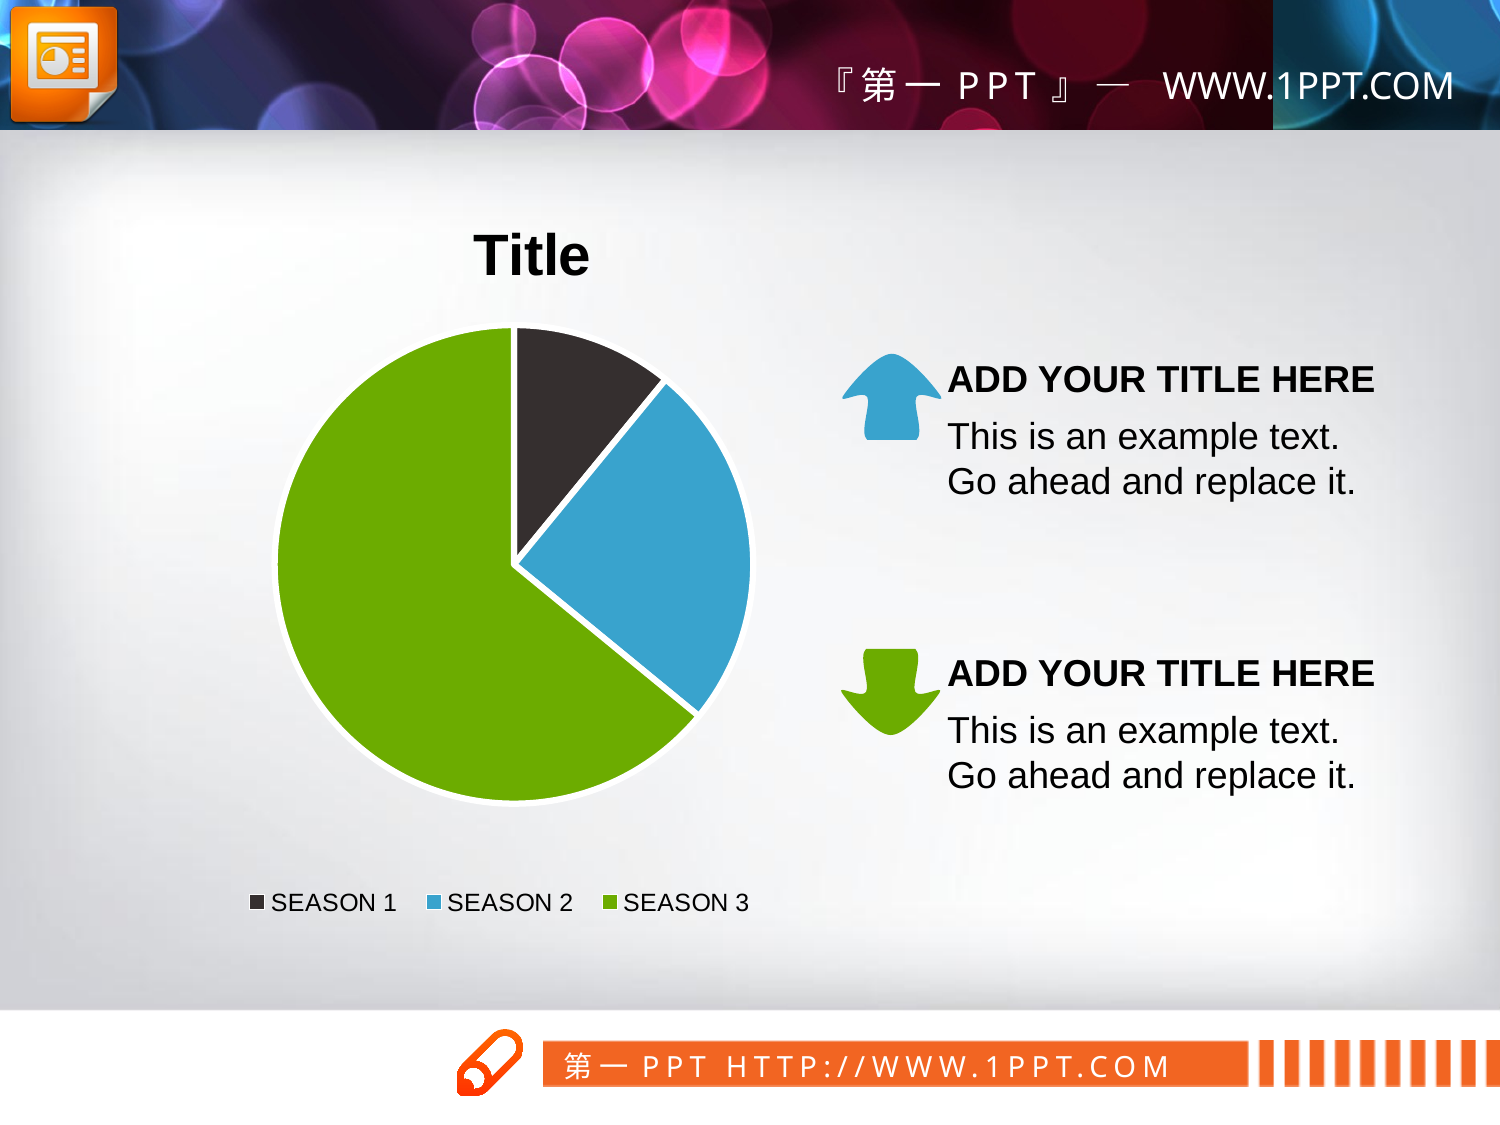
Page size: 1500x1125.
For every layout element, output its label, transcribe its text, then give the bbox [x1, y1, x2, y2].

picture [543, 1040, 1500, 1087]
text_box ADD YOUR TITLE HERE This is an example text. Go ahead and replace it. [1078, 324, 1437, 510]
picture [0, 0, 1500, 1012]
chart [100, 160, 1074, 994]
text_box ADD YOUR TITLE HERE This is an example text. Go ahead and replace it. [1078, 618, 1437, 804]
